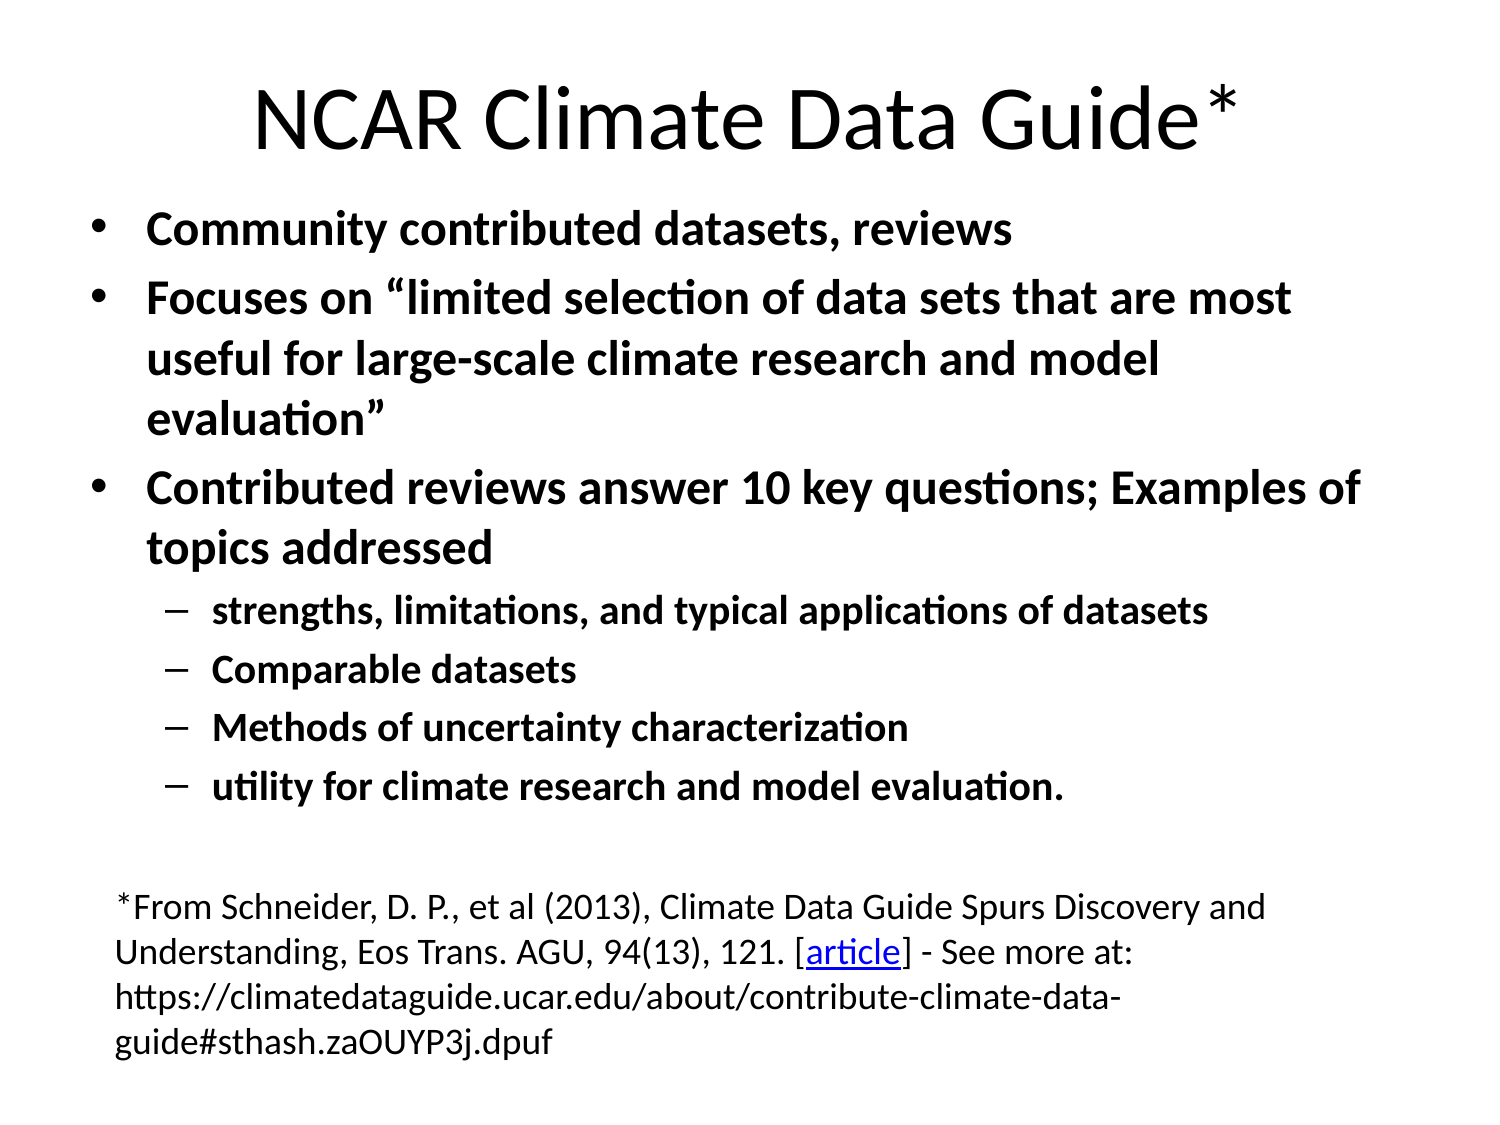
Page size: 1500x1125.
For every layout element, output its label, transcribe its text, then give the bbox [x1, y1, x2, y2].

title NCAR Climate Data Guide* [75, 12, 1425, 187]
list Community contributed datasets, reviews Focuses on “limited selection of data sets that are most useful for large-scale climate research and model evaluation” Contributed reviews answer 10 key questions; Examples of topics addressed strengths, limitations, and typical applications of datasets Comparable datasets Methods of uncertainty characterization utility for climate research and model evaluation. [75, 187, 1425, 615]
text_box *From Schneider, D. P., et al (2013), Climate Data Guide Spurs Discovery and Understanding, Eos Trans. AGU, 94(13), 121. [article] - See more at: https://climatedataguide.ucar.edu/about/contribute-climate-data-guide#sthash.zaOUYP3j.dpuf [99, 874, 1463, 1070]
